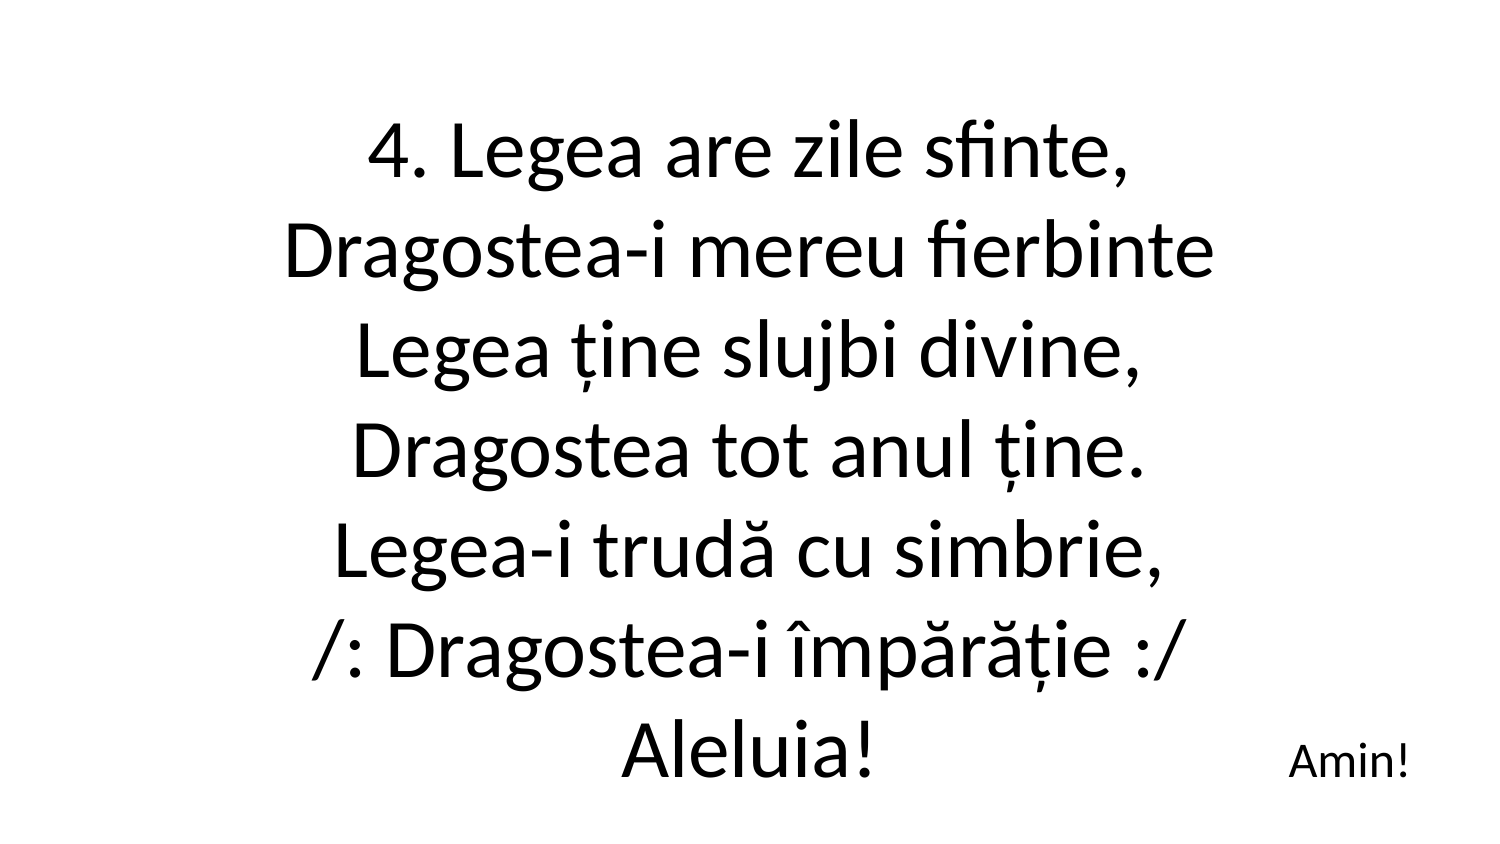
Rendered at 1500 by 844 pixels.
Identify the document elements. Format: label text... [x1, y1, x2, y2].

text_box Amin! [1273, 674, 1427, 795]
text_box 4. Legea are zile sfinte, Dragostea-i mereu fierbinte Legea ține slujbi divine, Dragostea tot anul ține. Legea-i trudă cu simbrie, /: Dragostea-i împărăție :/ Aleluia! [268, 42, 1232, 802]
